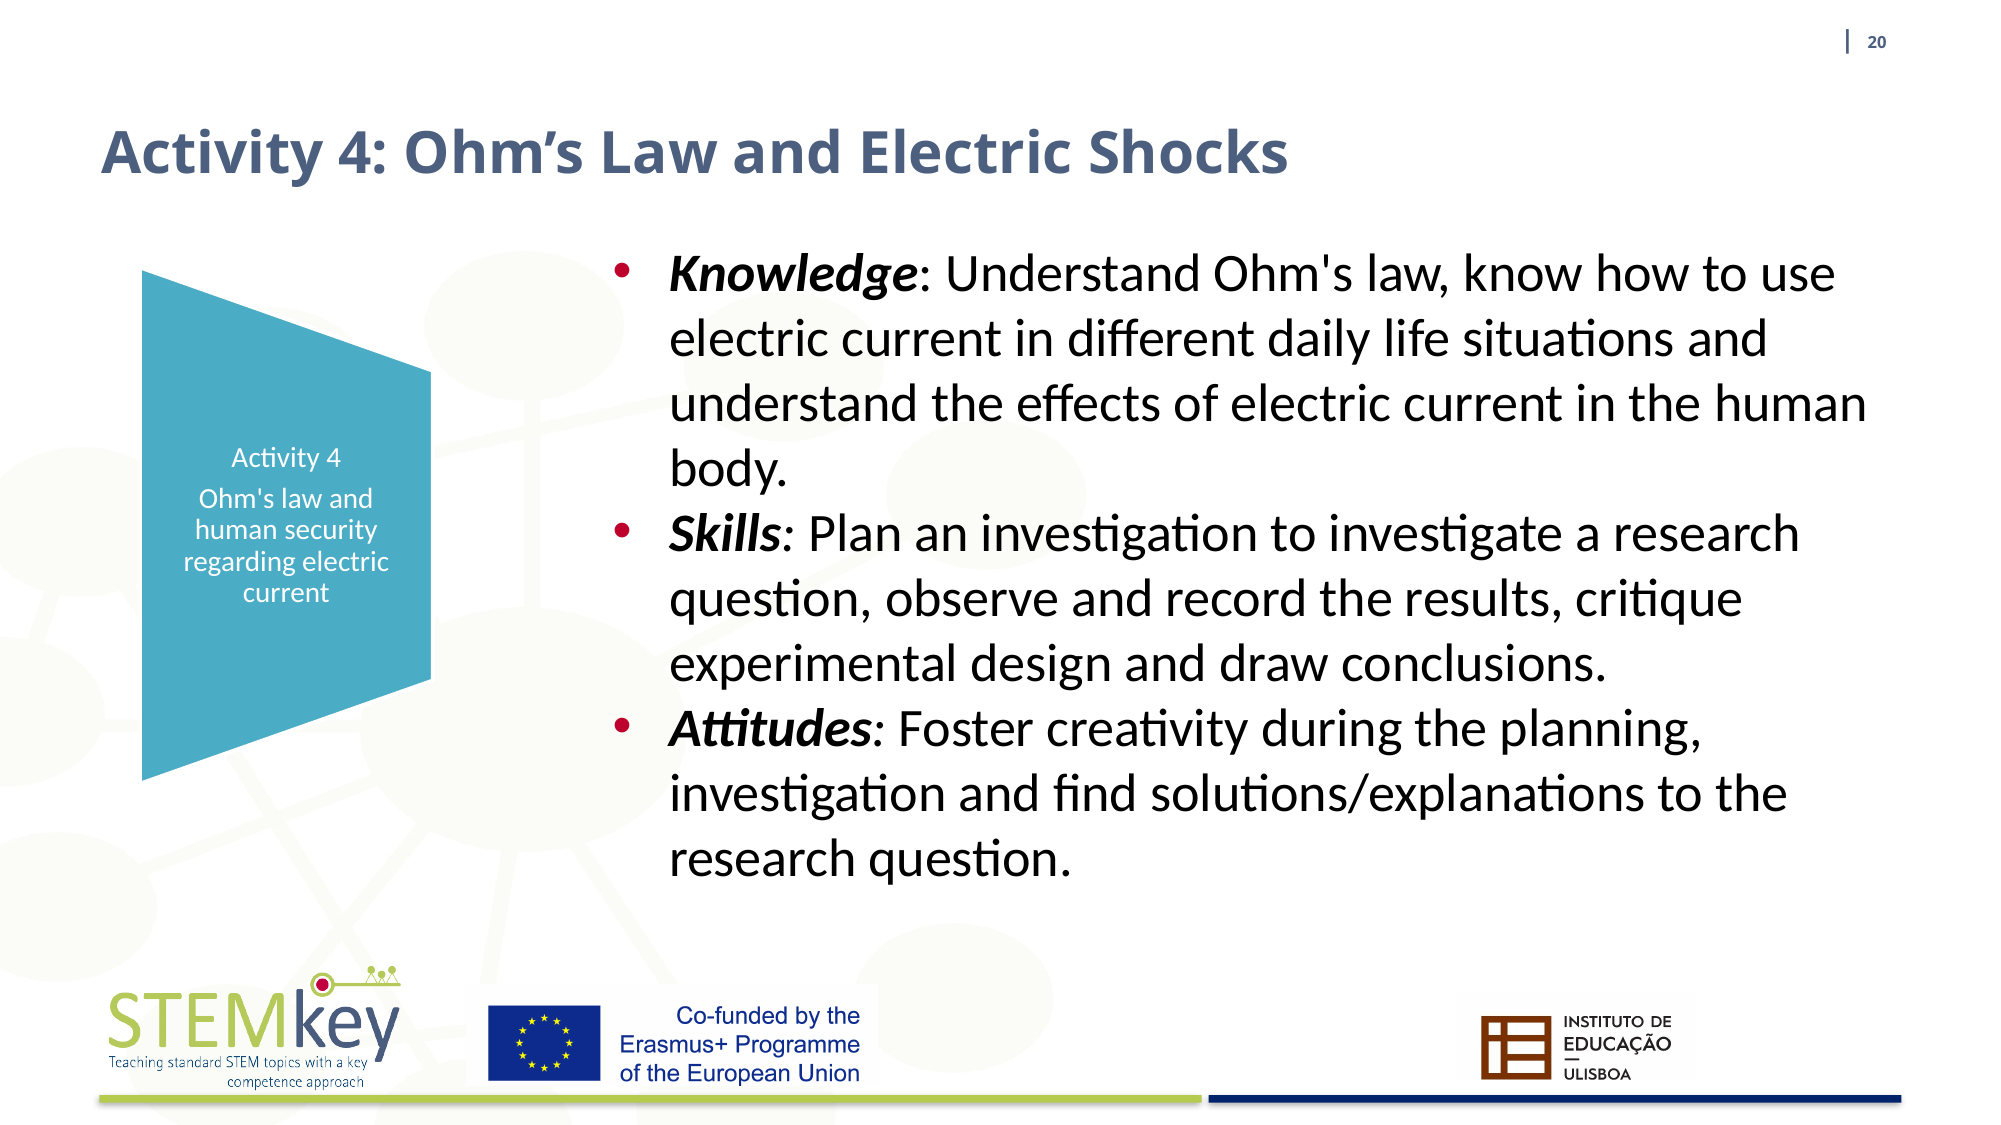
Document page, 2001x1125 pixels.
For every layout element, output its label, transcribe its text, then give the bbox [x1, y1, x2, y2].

picture [1457, 991, 1695, 1080]
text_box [139, 266, 434, 785]
text_box Knowledge: Understand Ohm's law, know how to use electric current in different daily life situations and understand the effects of electric current in the human body. Skills: Plan an investigation to investigate a research question, observe and record the results, critique experimental design and draw conclusions. Attitudes: Foster creativity during the planning, investigation and find solutions/explanations to the research question. [597, 230, 1902, 895]
picture [465, 984, 879, 1086]
picture [99, 959, 404, 1095]
slide_number | 20 [1772, 9, 1902, 69]
title Activity 4: Ohm’s Law and Electric Shocks [86, 97, 1641, 204]
